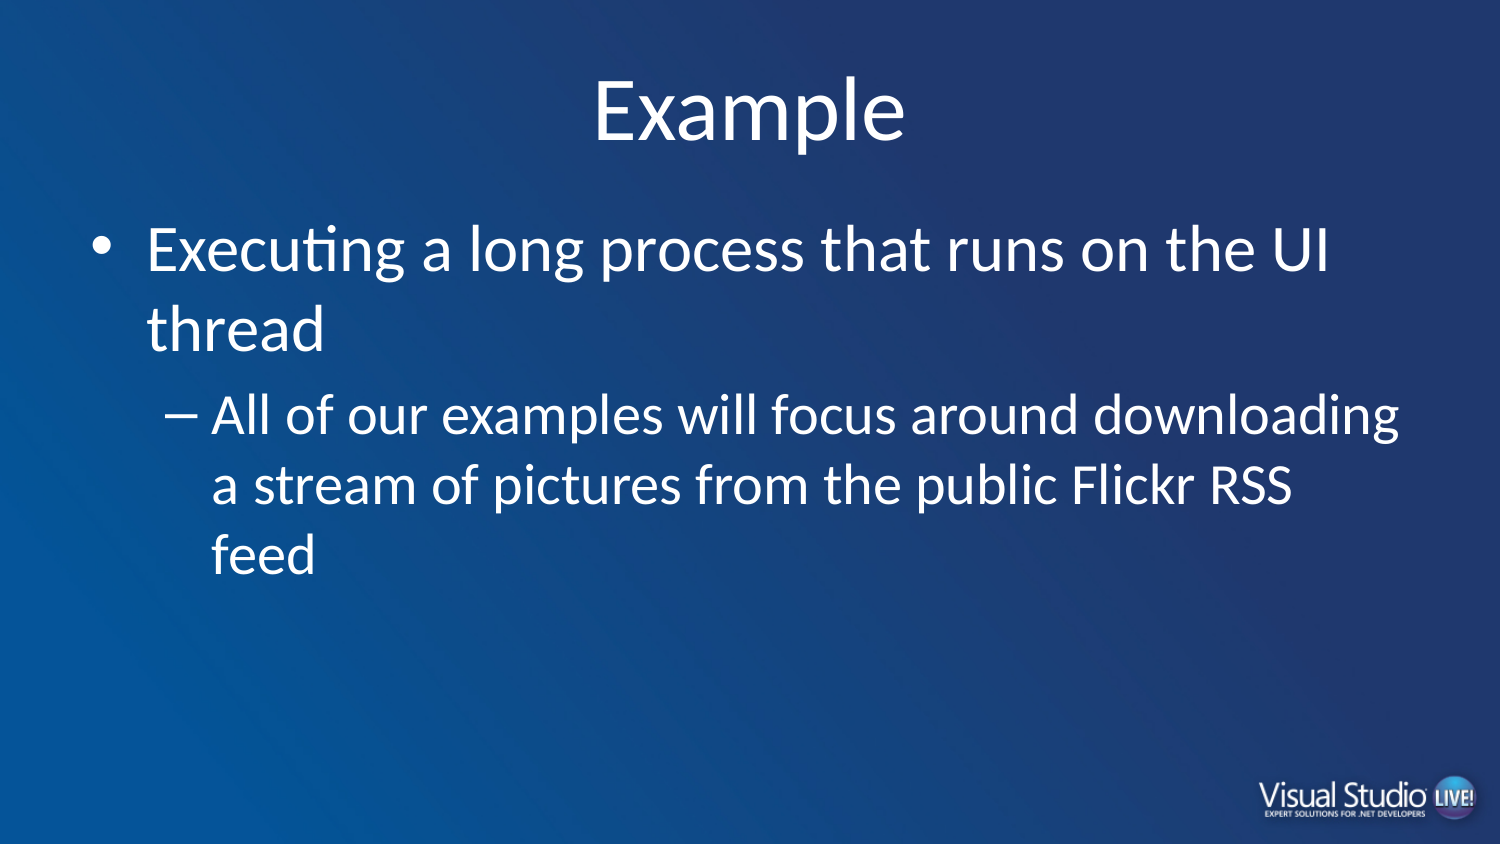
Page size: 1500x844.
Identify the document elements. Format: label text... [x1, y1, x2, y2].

picture [0, 0, 1500, 844]
title Example [75, 33, 1425, 175]
list Executing a long process that runs on the UI thread All of our examples will focus around downloading a stream of pictures from the public Flickr RSS feed [75, 196, 1425, 754]
